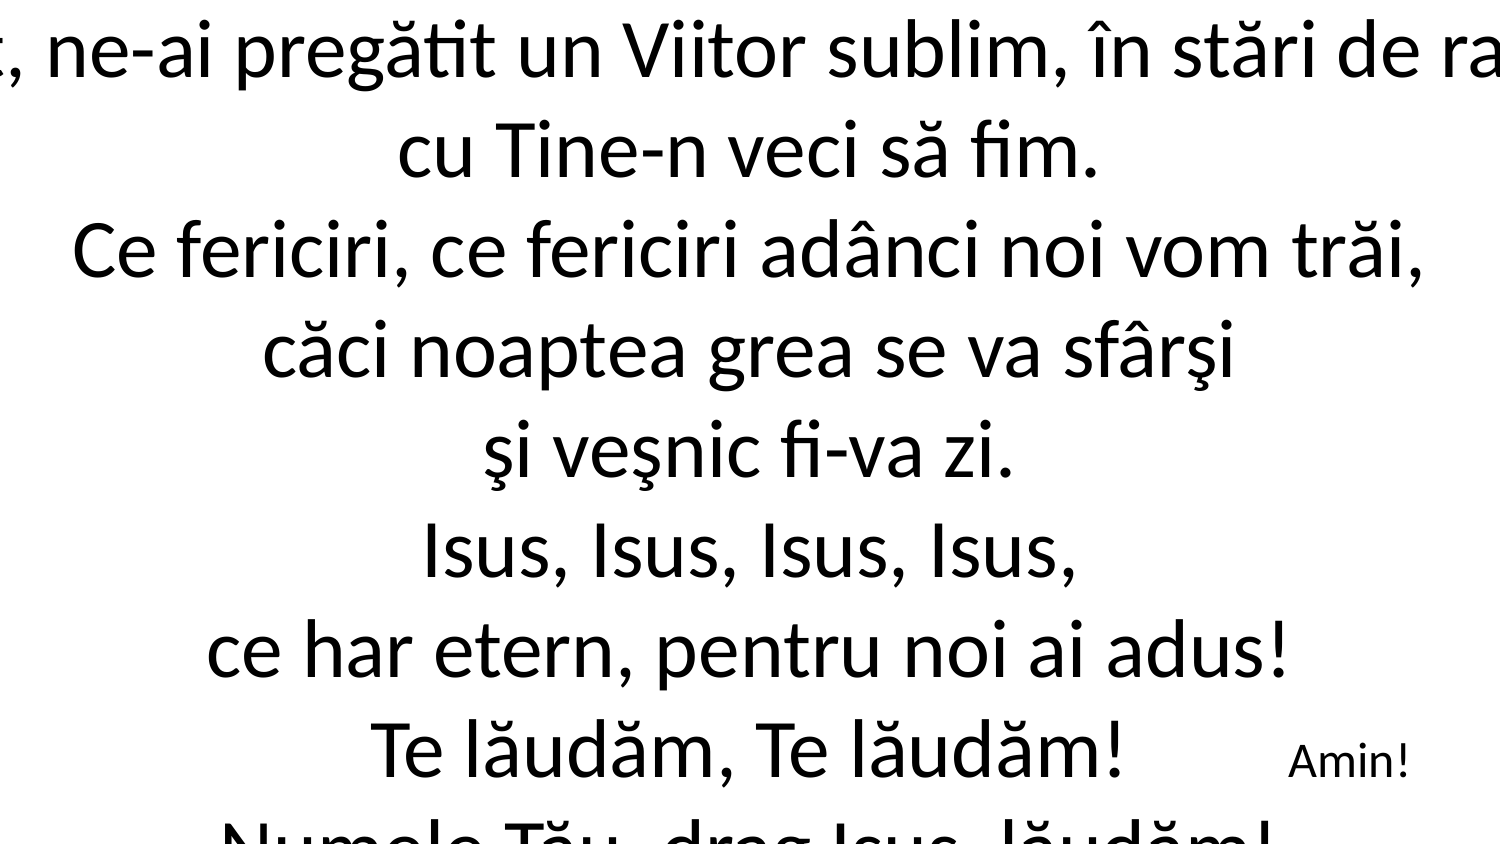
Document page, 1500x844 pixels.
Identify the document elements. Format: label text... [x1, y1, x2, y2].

text_box 3. Ne-ai pregătit, ne-ai pregătit un Viitor sublim, în stări de rai, în stări de cer, cu Tine-n veci să fim. Ce fericiri, ce fericiri adânci noi vom trăi, căci noaptea grea se va sfârşi şi veşnic fi-va zi. Isus, Isus, Isus, Isus, ce har etern, pentru noi ai adus! Te lăudăm, Te lăudăm! Numele Tău, drag Isus, lăudăm! [0, 0, 1500, 844]
text_box Amin! [1273, 674, 1427, 795]
